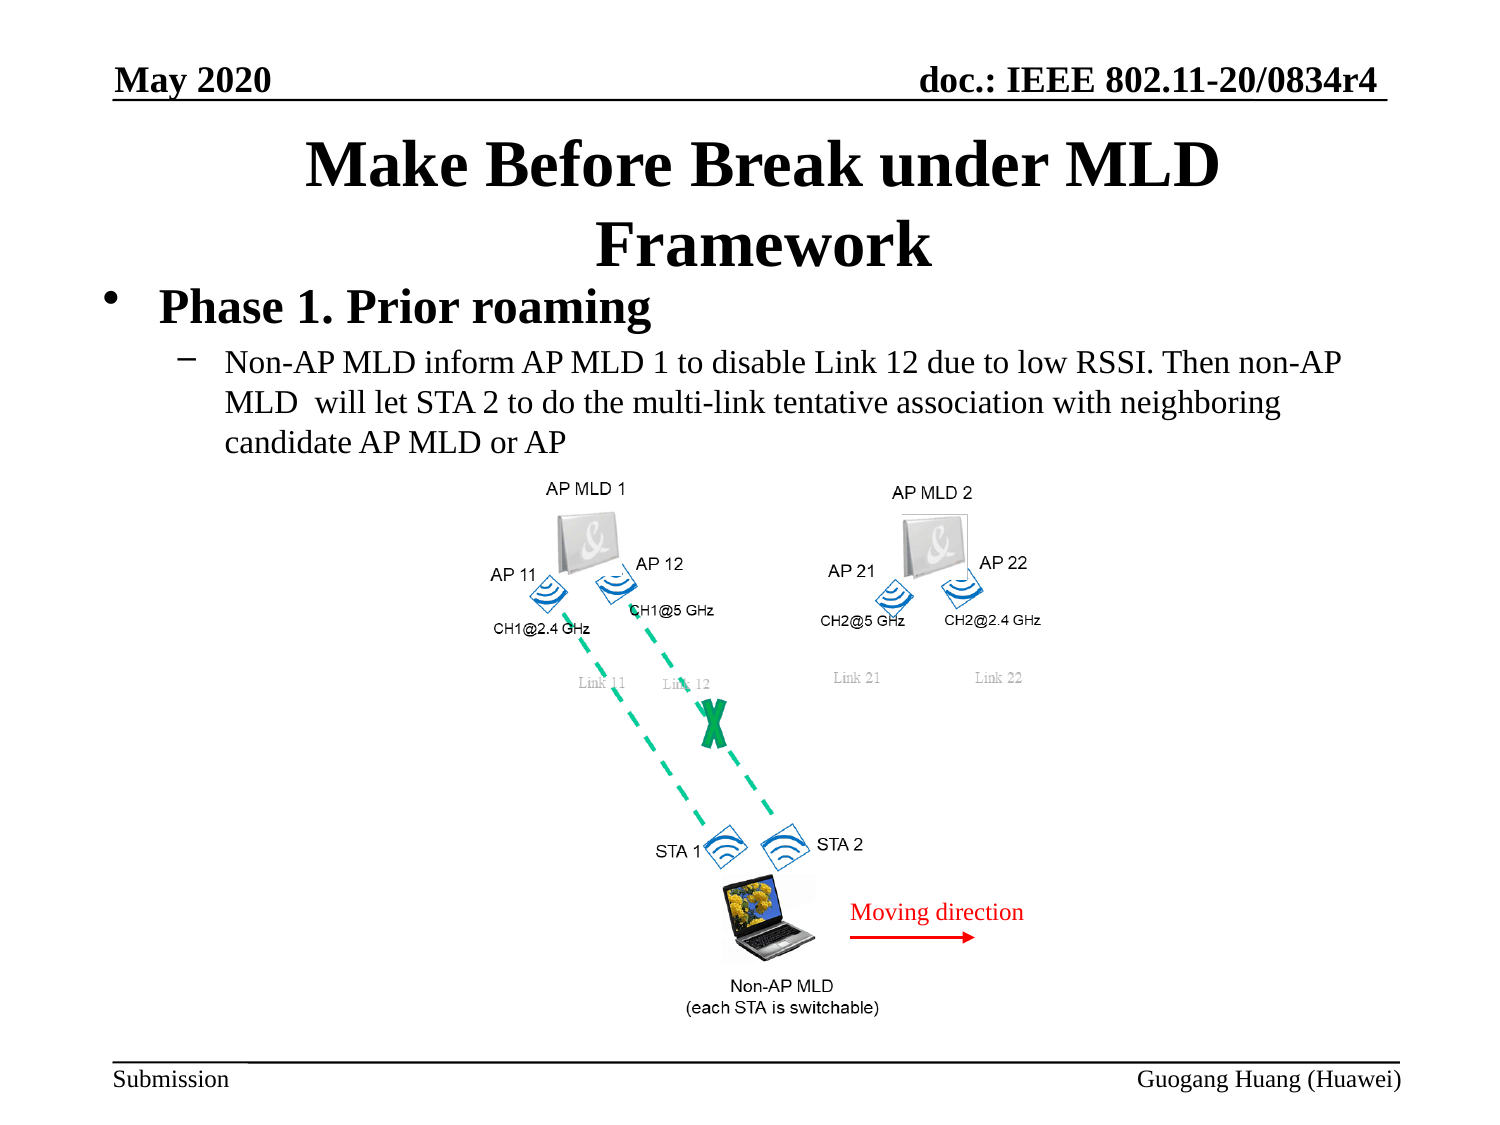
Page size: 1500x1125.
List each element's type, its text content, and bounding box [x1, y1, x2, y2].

list Phase 1. Prior roaming Non-AP MLD inform AP MLD 1 to disable Link 12 due to low RSSI. Then non-AP MLD will let STA 2 to do the multi-link tentative association with neighboring candidate AP MLD or AP [87, 266, 1363, 1025]
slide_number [114, 54, 274, 101]
footer Guogang Huang (Huawei) [1133, 1061, 1402, 1093]
picture [478, 471, 1050, 1028]
text_box Make Before Break under MLD Framework [126, 112, 1402, 288]
